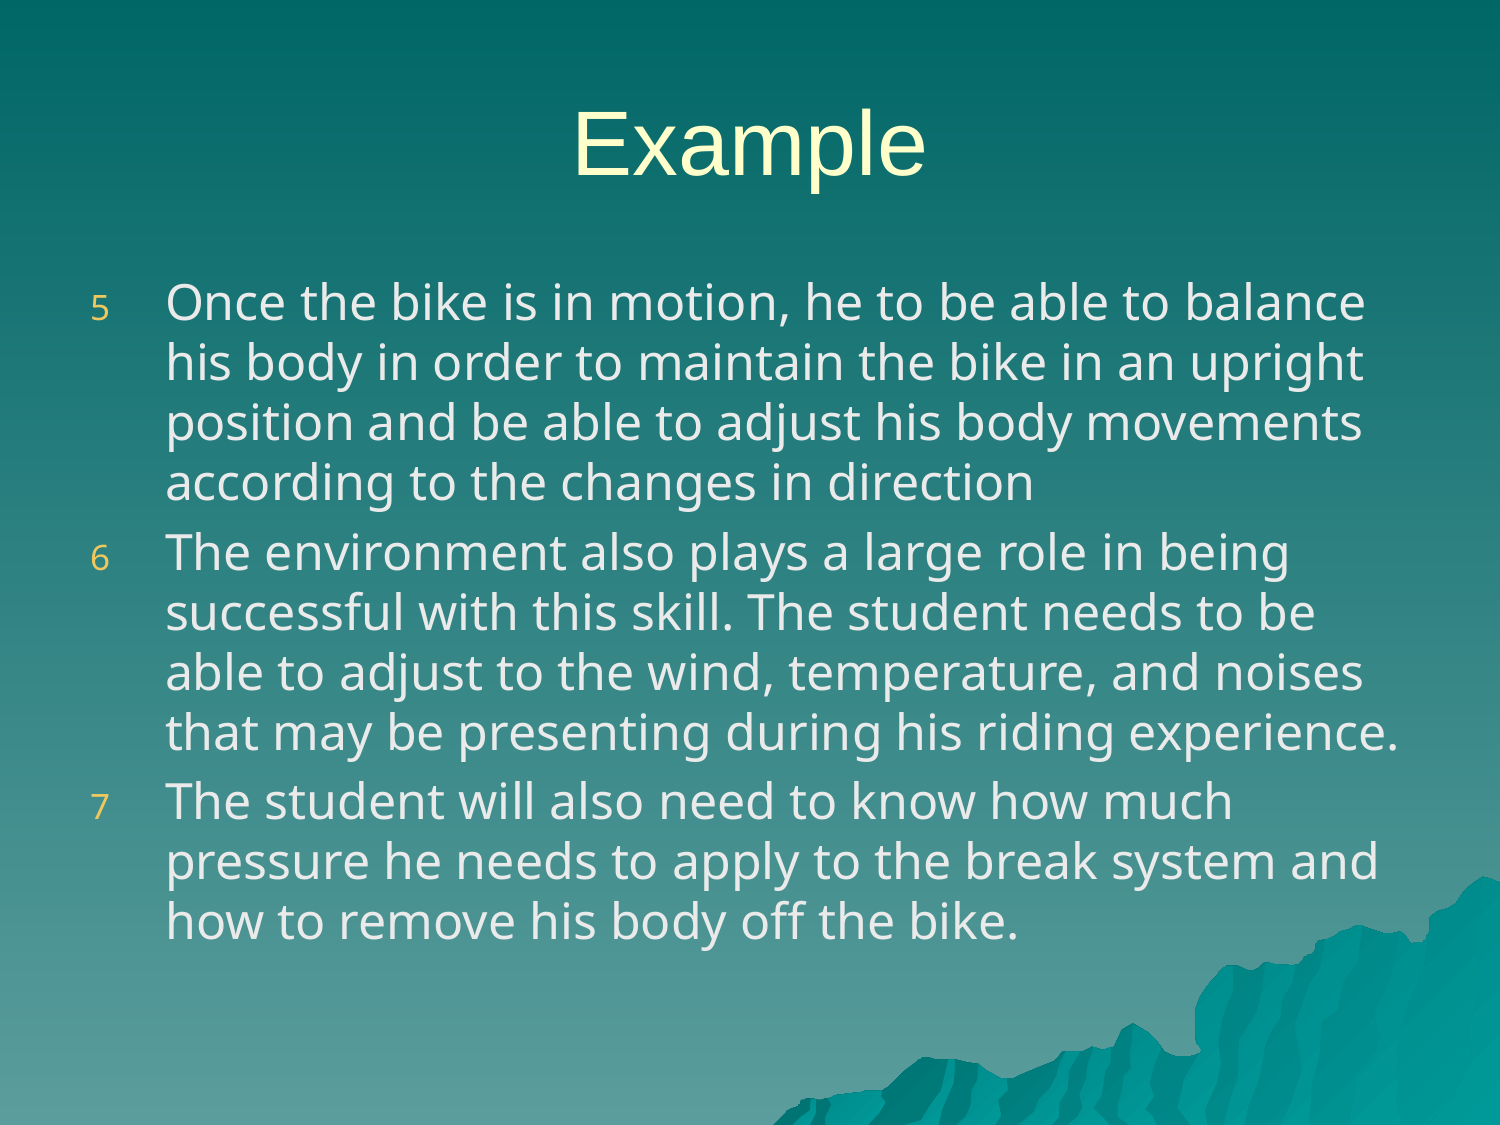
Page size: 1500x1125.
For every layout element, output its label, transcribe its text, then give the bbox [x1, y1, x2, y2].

list Once the bike is in motion, he to be able to balance his body in order to maintain the bike in an upright position and be able to adjust his body movements according to the changes in direction The environment also plays a large role in being successful with this skill. The student needs to be able to adjust to the wind, temperature, and noises that may be presenting during his riding experience. The student will also need to know how much pressure he needs to apply to the break system and how to remove his body off the bike. [74, 262, 1426, 1006]
title Example [74, 45, 1426, 233]
